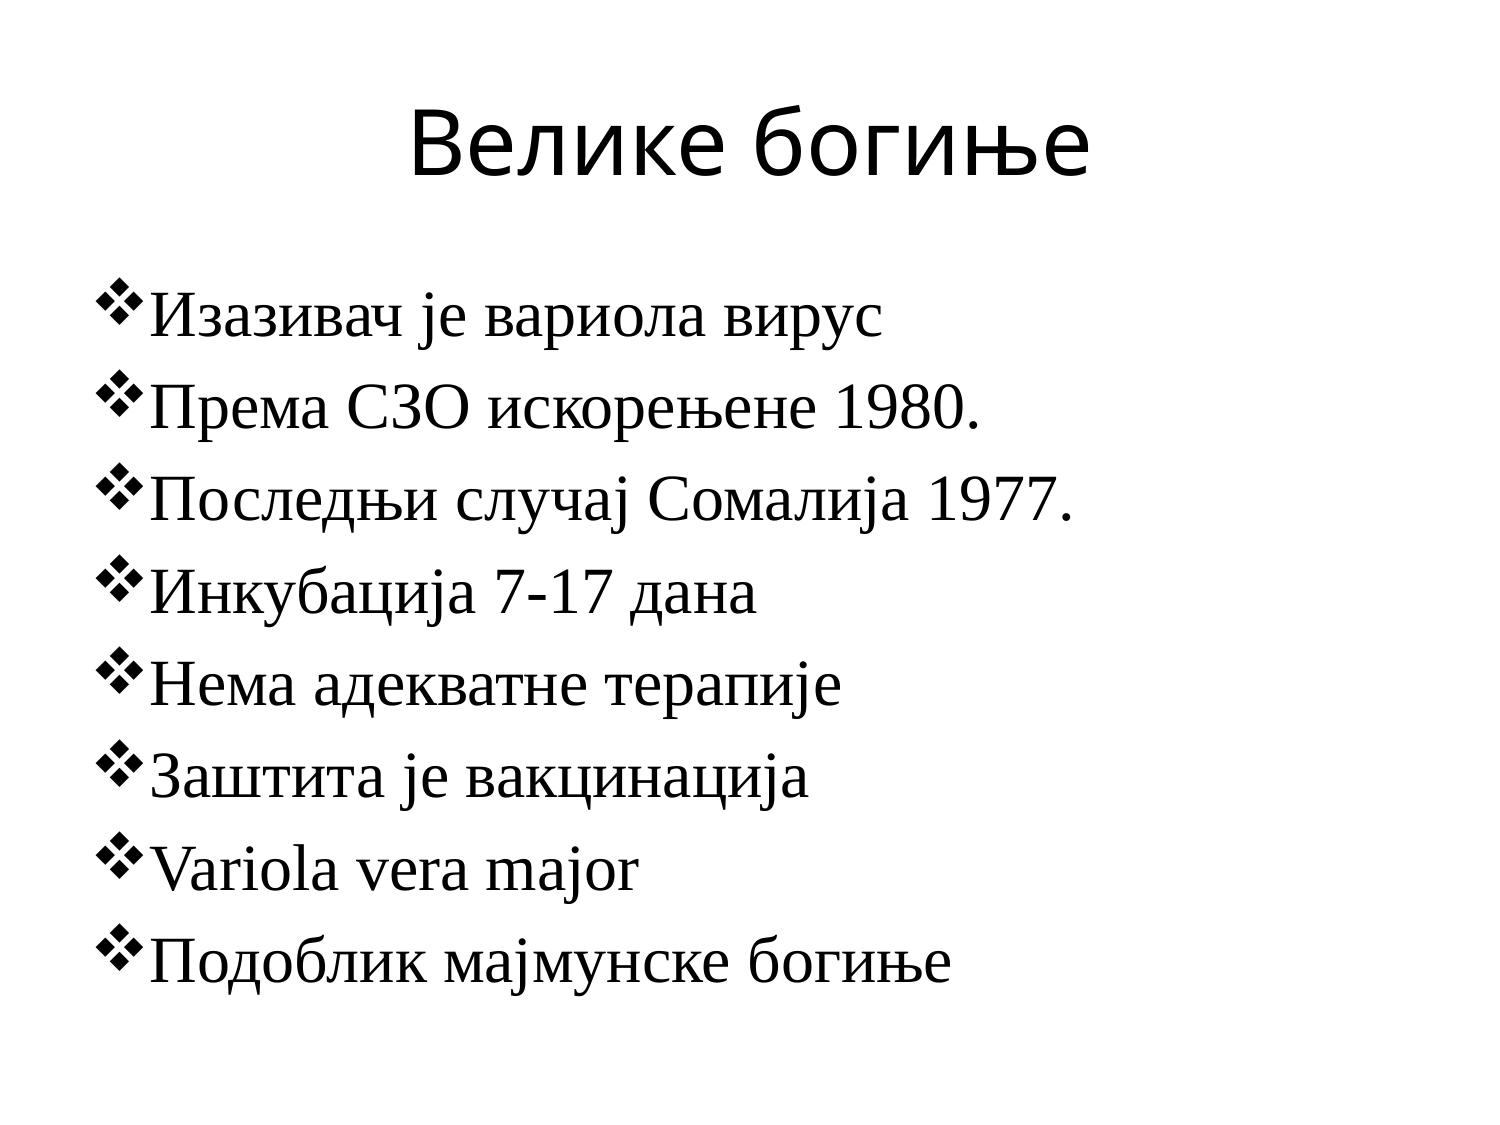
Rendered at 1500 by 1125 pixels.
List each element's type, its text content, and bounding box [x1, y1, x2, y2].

list Изазивач је вариола вирус Према СЗО искорењене 1980. Последњи случај Сомалија 1977. Инкубација 7-17 дана Нема адекватне терапије Заштита је вакцинација Variola vera major Подоблик мајмунске богиње [75, 262, 1425, 1005]
title Велике богиње [75, 45, 1425, 233]
